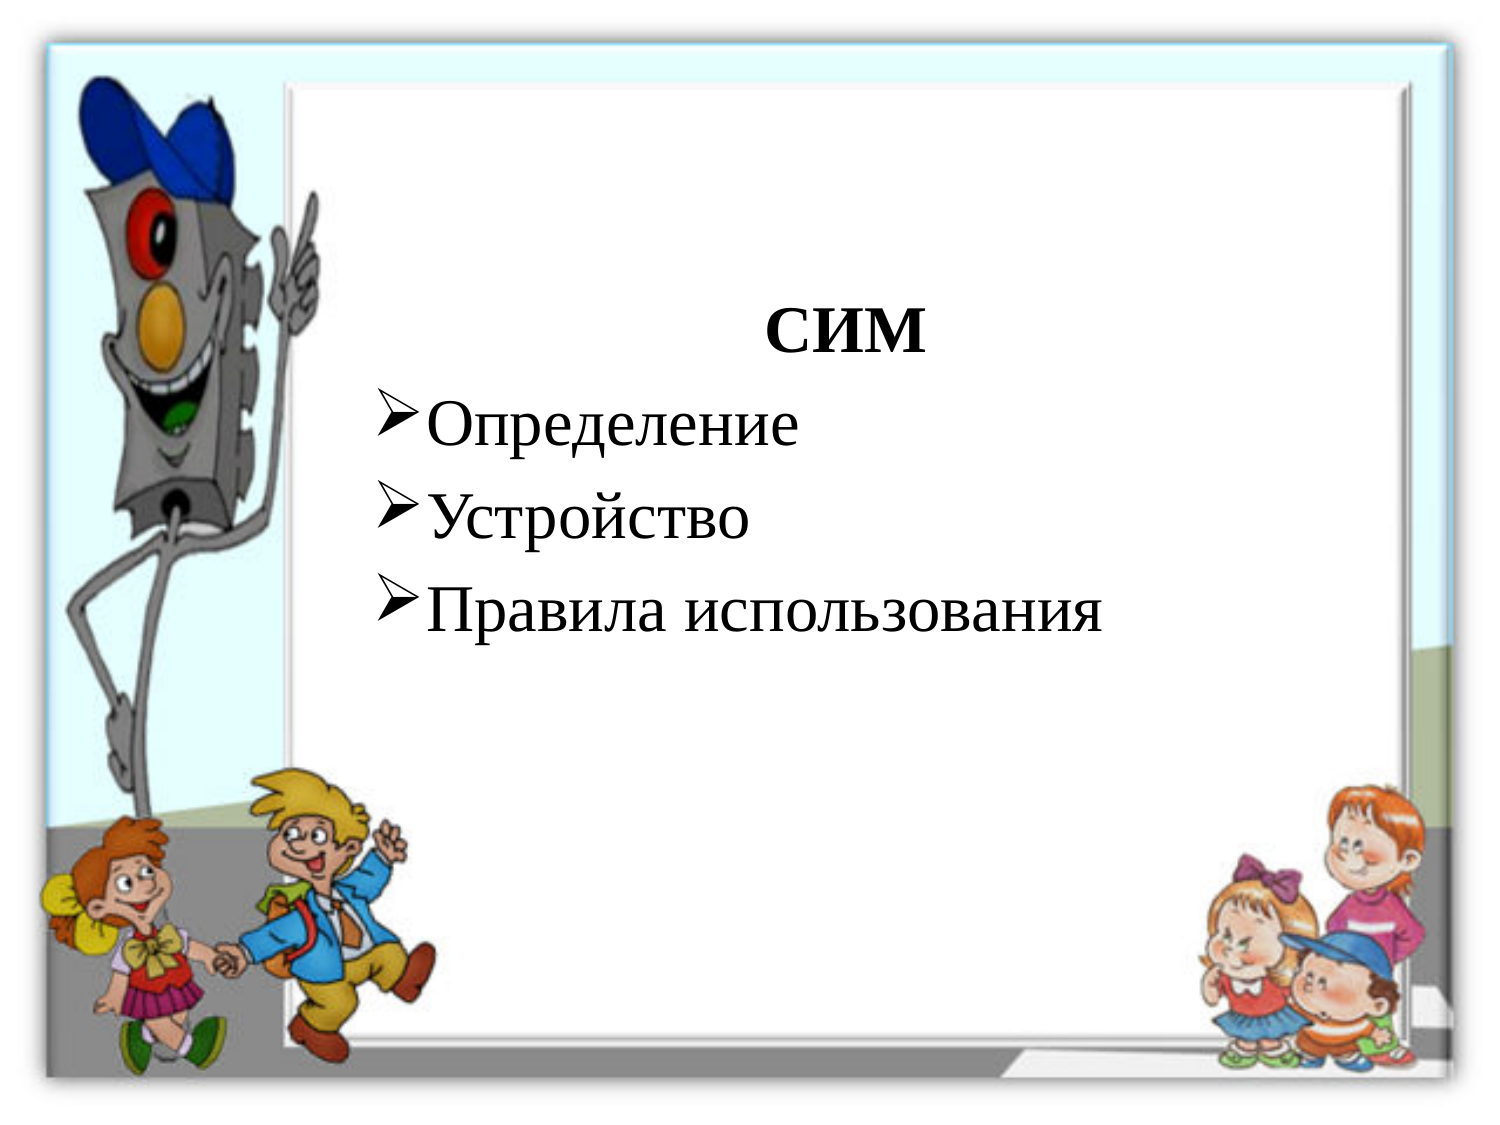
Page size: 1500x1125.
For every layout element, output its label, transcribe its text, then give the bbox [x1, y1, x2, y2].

subtitle СИМ Определение Устройство Правила использования [372, 172, 1337, 853]
picture [0, 0, 1500, 1125]
